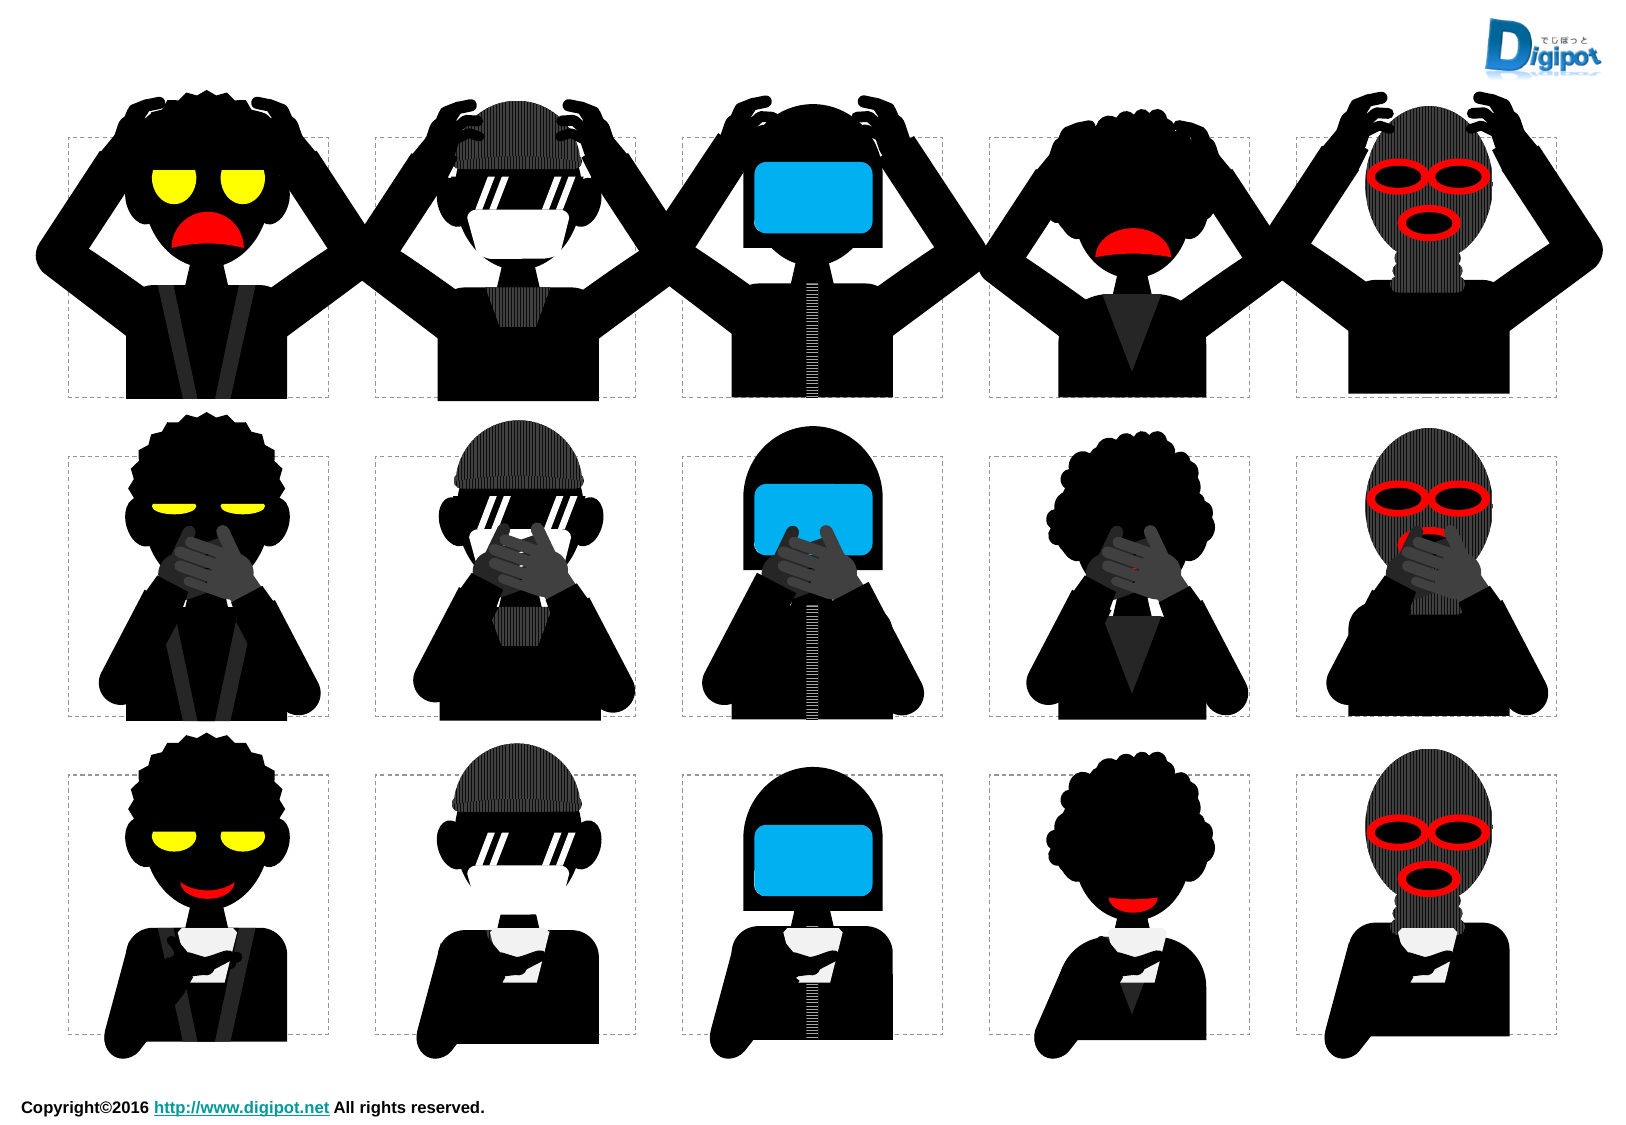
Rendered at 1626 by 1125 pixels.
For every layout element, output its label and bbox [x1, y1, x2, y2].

text_box [1044, 430, 1231, 722]
text_box [979, 108, 1289, 398]
text_box [1257, 96, 1602, 394]
text_box [722, 425, 903, 721]
text_box [116, 411, 303, 722]
text_box [1344, 427, 1531, 722]
text_box [430, 419, 618, 721]
picture [1485, 18, 1602, 82]
text_box [112, 732, 290, 1065]
text_box [1333, 748, 1510, 1065]
text_box [637, 99, 989, 398]
text_box [425, 743, 602, 1065]
text_box [718, 766, 894, 1066]
text_box [34, 89, 380, 400]
text_box [346, 100, 635, 402]
text_box [1040, 751, 1216, 1065]
